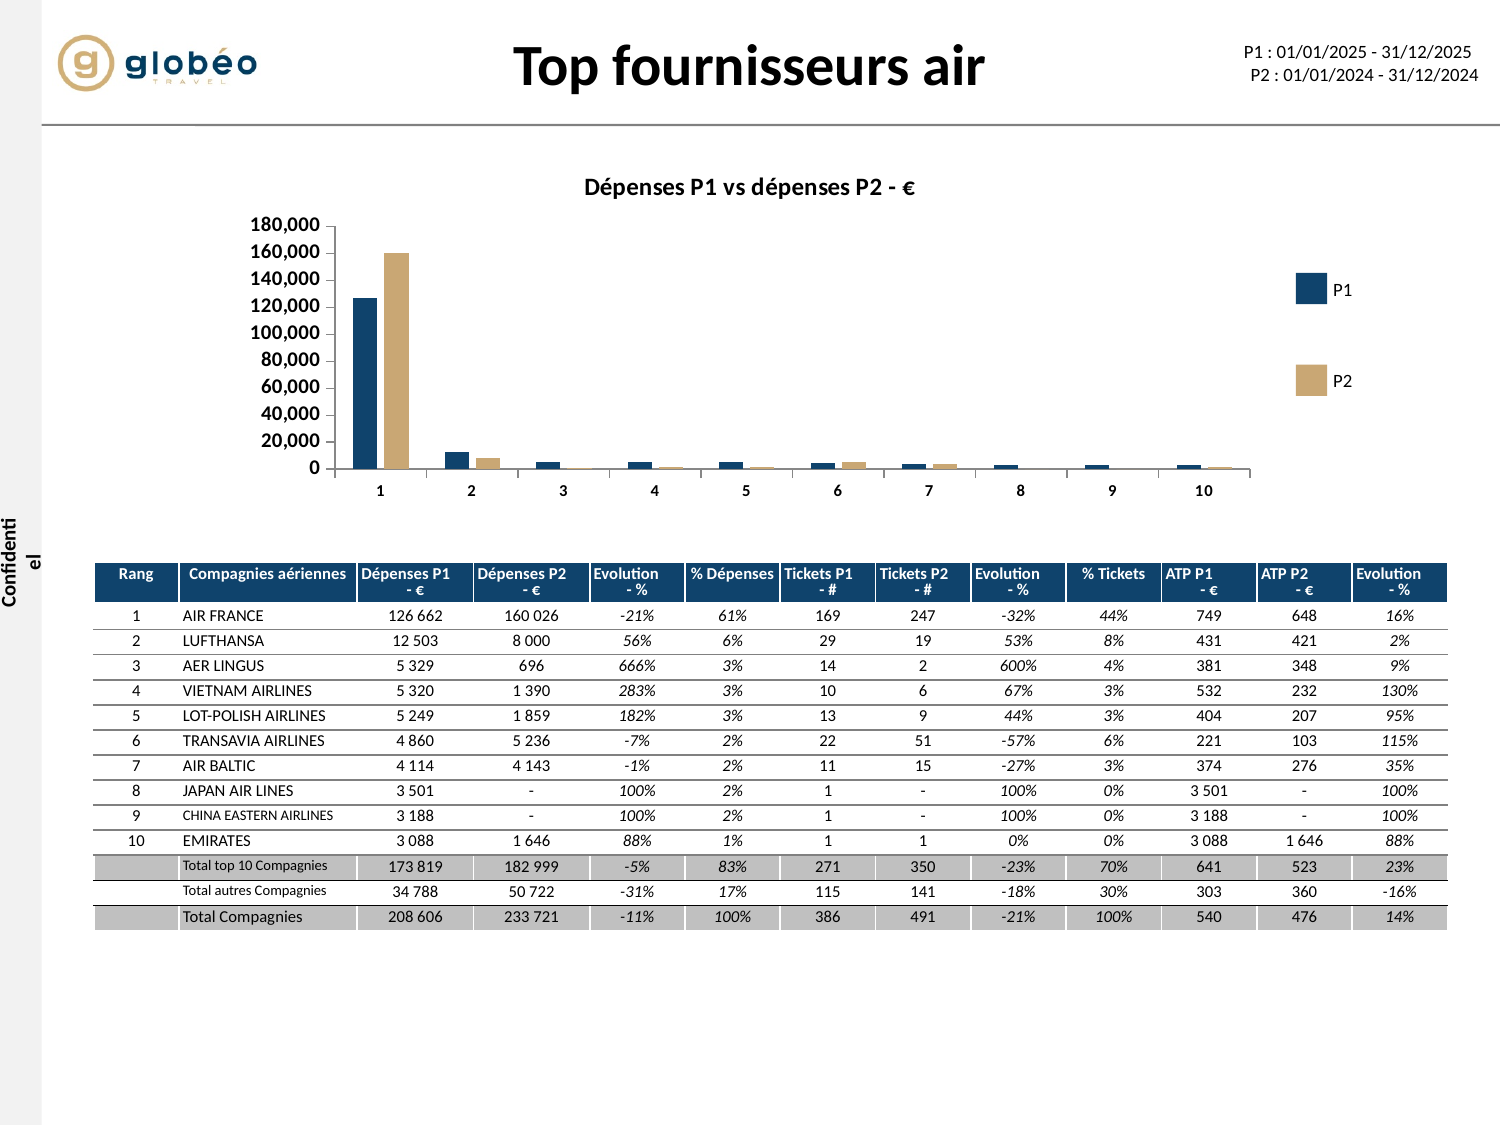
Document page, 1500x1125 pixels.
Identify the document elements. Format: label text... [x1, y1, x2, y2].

table_cell 540 [1162, 906, 1256, 930]
table_header Dépenses P1 - € [358, 563, 473, 602]
table_header Dépenses P2 - € [474, 563, 589, 602]
table_header Evolution - % [972, 563, 1065, 602]
table_cell 3% [1067, 706, 1161, 729]
text_box P1 [1294, 271, 1392, 306]
table_cell 9% [1353, 655, 1447, 679]
table_cell 3 188 [1162, 806, 1256, 829]
table_cell 386 [781, 906, 875, 930]
table_cell 2% [686, 731, 779, 754]
table_cell 3% [686, 706, 779, 729]
table_cell JAPAN AIR LINES [180, 781, 356, 804]
table_cell 5 249 [358, 706, 473, 729]
table_cell 50 722 [474, 881, 589, 905]
table_cell -57% [972, 731, 1065, 754]
table_cell 3 501 [1162, 781, 1256, 804]
table_cell 0% [1067, 781, 1161, 804]
table_cell 4 [95, 681, 178, 704]
table_cell -18% [972, 881, 1065, 905]
table_cell 8 000 [474, 630, 589, 654]
table_cell 88% [1353, 831, 1447, 854]
table_cell 15 [876, 756, 970, 779]
table_cell -21% [591, 607, 684, 629]
table_cell 56% [591, 630, 684, 654]
table_cell 476 [1258, 906, 1351, 930]
table_cell 12 503 [358, 630, 473, 654]
table_cell 100% [1353, 781, 1447, 804]
table_cell 23% [1353, 856, 1447, 880]
table_cell 648 [1258, 607, 1351, 629]
table_cell 53% [972, 630, 1065, 654]
table_cell 100% [972, 781, 1065, 804]
table_cell AIR BALTIC [180, 756, 356, 779]
table_cell 100% [686, 906, 779, 930]
text_box Confidentiel [2, 498, 37, 627]
table_cell -21% [972, 906, 1065, 930]
table_cell [95, 856, 178, 880]
table_cell 1 [781, 831, 875, 854]
chart [228, 153, 1272, 509]
table_cell [95, 881, 178, 905]
table_cell 532 [1162, 681, 1256, 704]
table_cell AIR FRANCE [180, 607, 356, 629]
table_header % Dépenses [686, 563, 779, 602]
table_cell 8% [1067, 630, 1161, 654]
table_cell 34 788 [358, 881, 473, 905]
table_cell Total Compagnies [180, 906, 356, 930]
table_cell 1 646 [474, 831, 589, 854]
table_cell CHINA EASTERN AIRLINES [180, 806, 356, 829]
table_cell 381 [1162, 655, 1256, 679]
table_cell 247 [876, 607, 970, 629]
table_cell 1 [876, 831, 970, 854]
table_cell 404 [1162, 706, 1256, 729]
table_cell 2% [686, 806, 779, 829]
table_cell 100% [1353, 806, 1447, 829]
table_cell 182% [591, 706, 684, 729]
table_cell 83% [686, 856, 779, 880]
table_cell 421 [1258, 630, 1351, 654]
table_cell 3 088 [358, 831, 473, 854]
table_cell -32% [972, 607, 1065, 629]
table_cell -7% [591, 731, 684, 754]
table_header Evolution - % [591, 563, 684, 602]
table_cell 10 [781, 681, 875, 704]
table_cell 4 143 [474, 756, 589, 779]
table_cell TRANSAVIA AIRLINES [180, 731, 356, 754]
table_cell [95, 906, 178, 930]
table_cell 233 721 [474, 906, 589, 930]
table_cell 303 [1162, 881, 1256, 905]
table_cell Total top 10 Compagnies [180, 856, 356, 880]
table_cell 0% [1067, 806, 1161, 829]
table_cell 1 [95, 607, 178, 629]
table_cell - [474, 806, 589, 829]
table_cell 276 [1258, 756, 1351, 779]
table_cell 5 [95, 706, 178, 729]
table_cell -23% [972, 856, 1065, 880]
table_cell 115 [781, 881, 875, 905]
table_cell 17% [686, 881, 779, 905]
table_cell 29 [781, 630, 875, 654]
table_cell 141 [876, 881, 970, 905]
table_cell 10 [95, 831, 178, 854]
table_cell 523 [1258, 856, 1351, 880]
table_cell 88% [591, 831, 684, 854]
text_box P2 [1294, 363, 1392, 398]
table_cell 0% [1067, 831, 1161, 854]
table_cell Total autres Compagnies [180, 881, 356, 905]
table_cell 61% [686, 607, 779, 629]
table_cell 1% [686, 831, 779, 854]
table_header Compagnies aériennes [180, 563, 356, 602]
table_cell 160 026 [474, 607, 589, 629]
table_cell 6% [1067, 731, 1161, 754]
table_cell 22 [781, 731, 875, 754]
table_cell VIETNAM AIRLINES [180, 681, 356, 704]
table_cell 35% [1353, 756, 1447, 779]
table_header Tickets P1 - # [781, 563, 875, 602]
table_cell 696 [474, 655, 589, 679]
table_cell 1 [781, 781, 875, 804]
table_cell - [876, 781, 970, 804]
table_cell 182 999 [474, 856, 589, 880]
table_cell 0% [972, 831, 1065, 854]
table_cell 3 088 [1162, 831, 1256, 854]
table_cell 641 [1162, 856, 1256, 880]
table_cell EMIRATES [180, 831, 356, 854]
table_cell 4% [1067, 655, 1161, 679]
table_cell 5 320 [358, 681, 473, 704]
table_cell 6% [686, 630, 779, 654]
table_cell 4 114 [358, 756, 473, 779]
table_cell 232 [1258, 681, 1351, 704]
table_cell 2% [686, 781, 779, 804]
table_cell 100% [591, 806, 684, 829]
table_cell 3 501 [358, 781, 473, 804]
table_cell 5 236 [474, 731, 589, 754]
table_cell 283% [591, 681, 684, 704]
table_cell 2 [876, 655, 970, 679]
table_cell 1 859 [474, 706, 589, 729]
table_cell -31% [591, 881, 684, 905]
table_cell 13 [781, 706, 875, 729]
table_cell 11 [781, 756, 875, 779]
table_cell 14 [781, 655, 875, 679]
table_header ATP P1 - € [1162, 563, 1256, 602]
table_cell 16% [1353, 607, 1447, 629]
table_cell 360 [1258, 881, 1351, 905]
table_cell 666% [591, 655, 684, 679]
table_cell 8 [95, 781, 178, 804]
table_cell 749 [1162, 607, 1256, 629]
table_cell 115% [1353, 731, 1447, 754]
table_cell 207 [1258, 706, 1351, 729]
table_cell -27% [972, 756, 1065, 779]
table_cell 100% [1067, 906, 1161, 930]
table_cell LOT-POLISH AIRLINES [180, 706, 356, 729]
table_cell 70% [1067, 856, 1161, 880]
table_header % Tickets [1067, 563, 1161, 602]
table_cell 5 329 [358, 655, 473, 679]
table_cell 6 [95, 731, 178, 754]
table_cell - [876, 806, 970, 829]
table_cell -5% [591, 856, 684, 880]
table_cell 100% [591, 781, 684, 804]
table_cell 221 [1162, 731, 1256, 754]
table_cell 4 860 [358, 731, 473, 754]
table_header ATP P2 - € [1258, 563, 1351, 602]
text_box [0, 0, 44, 1125]
text_box P1 : 01/01/2025 - 31/12/2025 P2 : 01/01/2024 - 31/12/2024 [1227, 8, 1500, 117]
table_header Rang [95, 563, 178, 602]
table_cell 100% [972, 806, 1065, 829]
table_cell 350 [876, 856, 970, 880]
table_cell LUFTHANSA [180, 630, 356, 654]
table_cell -11% [591, 906, 684, 930]
table_cell 3% [1067, 681, 1161, 704]
table_cell - [1258, 781, 1351, 804]
table_cell 348 [1258, 655, 1351, 679]
table_cell 2 [95, 630, 178, 654]
table_cell 9 [876, 706, 970, 729]
table_cell 431 [1162, 630, 1256, 654]
table_cell 126 662 [358, 607, 473, 629]
table_cell 130% [1353, 681, 1447, 704]
table_cell 44% [1067, 607, 1161, 629]
table_cell 3% [686, 681, 779, 704]
table_cell 6 [876, 681, 970, 704]
table_cell AER LINGUS [180, 655, 356, 679]
table_cell 173 819 [358, 856, 473, 880]
table_cell 3% [686, 655, 779, 679]
table_cell 374 [1162, 756, 1256, 779]
table_cell 169 [781, 607, 875, 629]
text_box Top fournisseurs air [123, 8, 1227, 117]
table_cell 3 [95, 655, 178, 679]
table_cell 103 [1258, 731, 1351, 754]
table_cell 208 606 [358, 906, 473, 930]
table_cell 2% [686, 756, 779, 779]
table_cell 14% [1353, 906, 1447, 930]
picture [51, 29, 261, 95]
table_cell 19 [876, 630, 970, 654]
table_cell 3 188 [358, 806, 473, 829]
table_cell 1 646 [1258, 831, 1351, 854]
table_cell 51 [876, 731, 970, 754]
table_cell 1 [781, 806, 875, 829]
table_cell 3% [1067, 756, 1161, 779]
table_cell 271 [781, 856, 875, 880]
table_cell 95% [1353, 706, 1447, 729]
table_cell 600% [972, 655, 1065, 679]
table_header Tickets P2 - # [876, 563, 970, 602]
table_cell 491 [876, 906, 970, 930]
table_cell 9 [95, 806, 178, 829]
table_cell -1% [591, 756, 684, 779]
table_cell 67% [972, 681, 1065, 704]
table_cell 44% [972, 706, 1065, 729]
table_cell 2% [1353, 630, 1447, 654]
table_cell - [474, 781, 589, 804]
table_cell 30% [1067, 881, 1161, 905]
table_header Evolution - % [1353, 563, 1447, 602]
table_cell 7 [95, 756, 178, 779]
table_cell -16% [1353, 881, 1447, 905]
table_cell - [1258, 806, 1351, 829]
table_cell 1 390 [474, 681, 589, 704]
